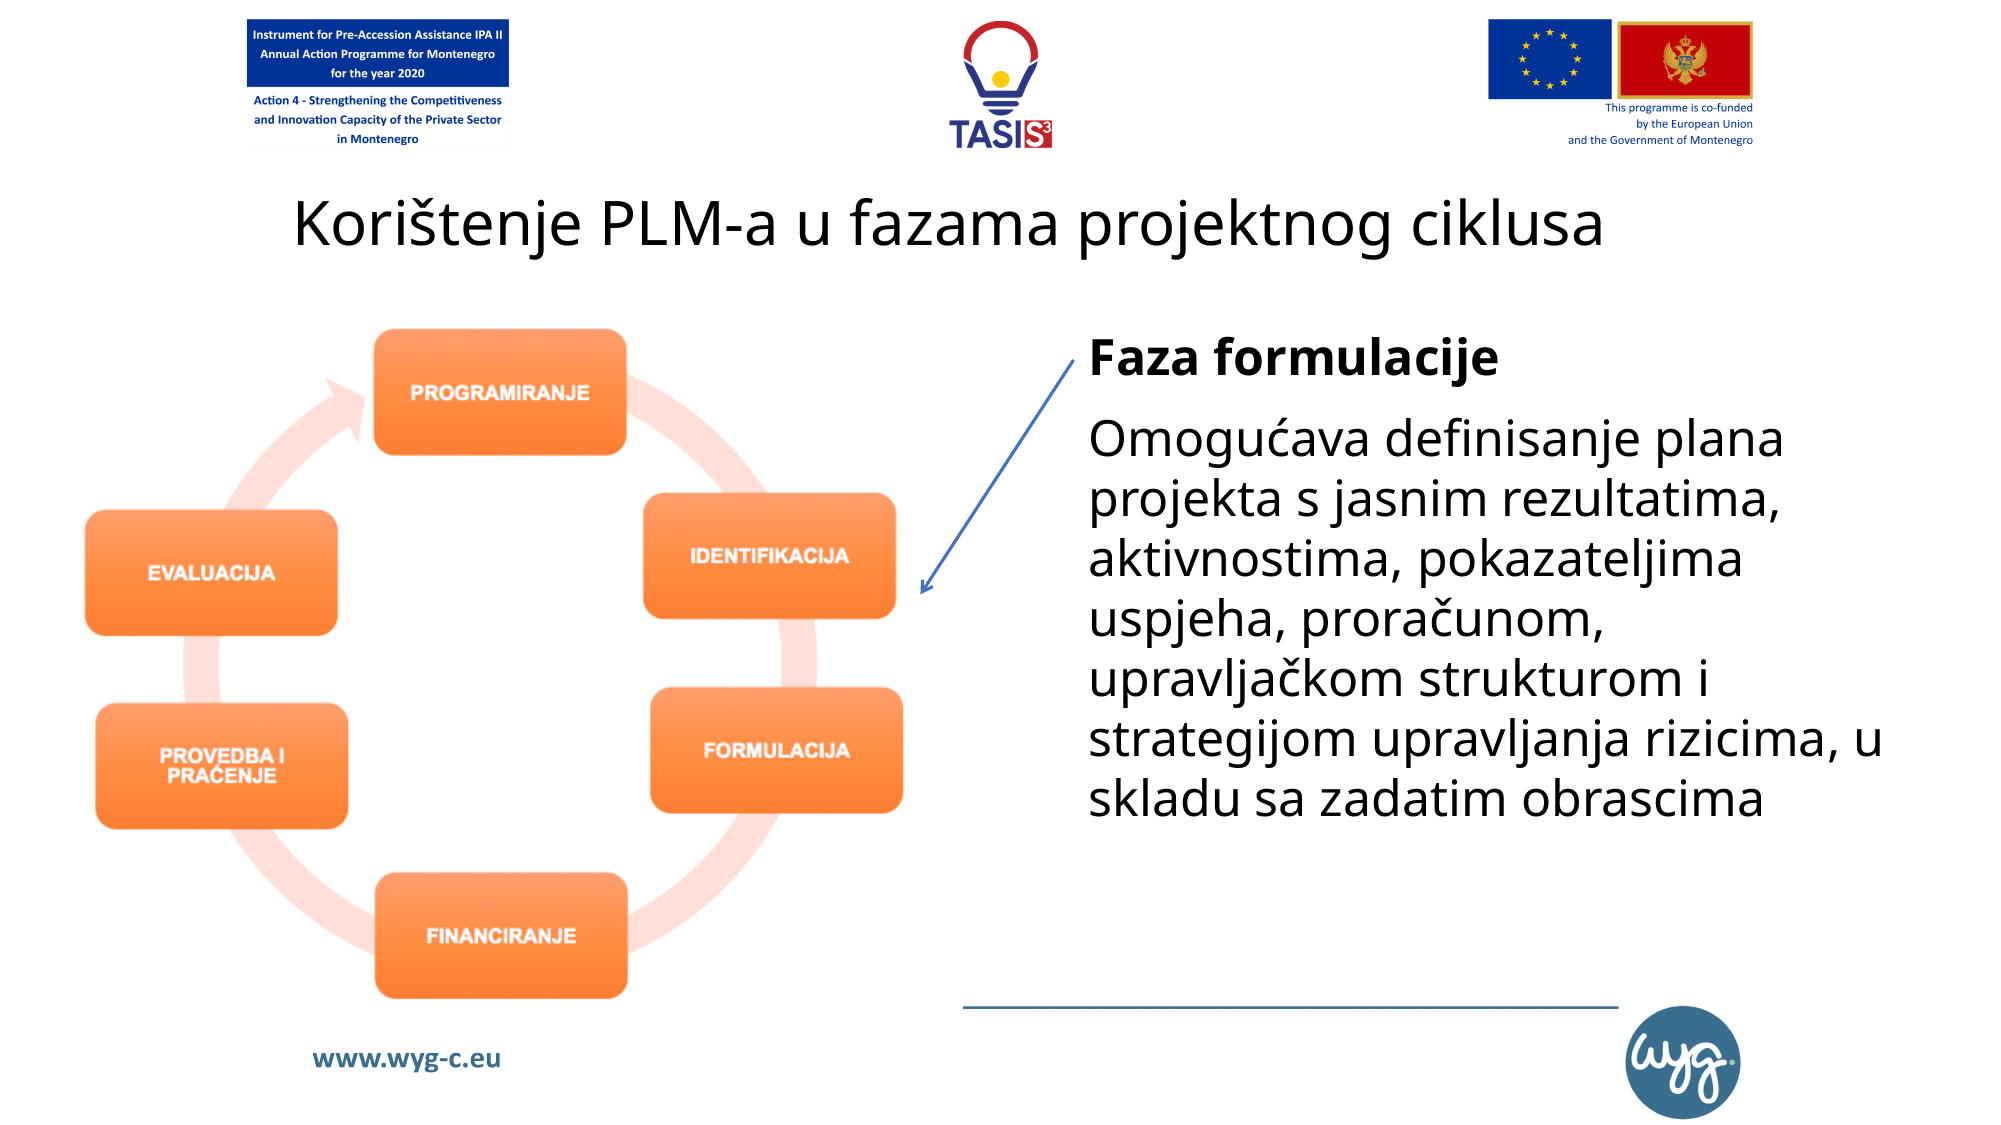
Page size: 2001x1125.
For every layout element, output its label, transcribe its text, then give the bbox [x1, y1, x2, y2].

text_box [920, 359, 1074, 595]
list Faza formulacije Omogućava definisanje plana projekta s jasnim rezultatima, aktivnostima, pokazateljima uspjeha, proračunom, upravljačkom strukturom i strategijom upravljanja rizicima, u skladu sa zadatim obrascima [1073, 324, 1934, 1085]
picture [246, 19, 1753, 149]
title Korištenje PLM-a u fazama projektnog ciklusa [277, 173, 1689, 279]
picture [57, 301, 1743, 1125]
